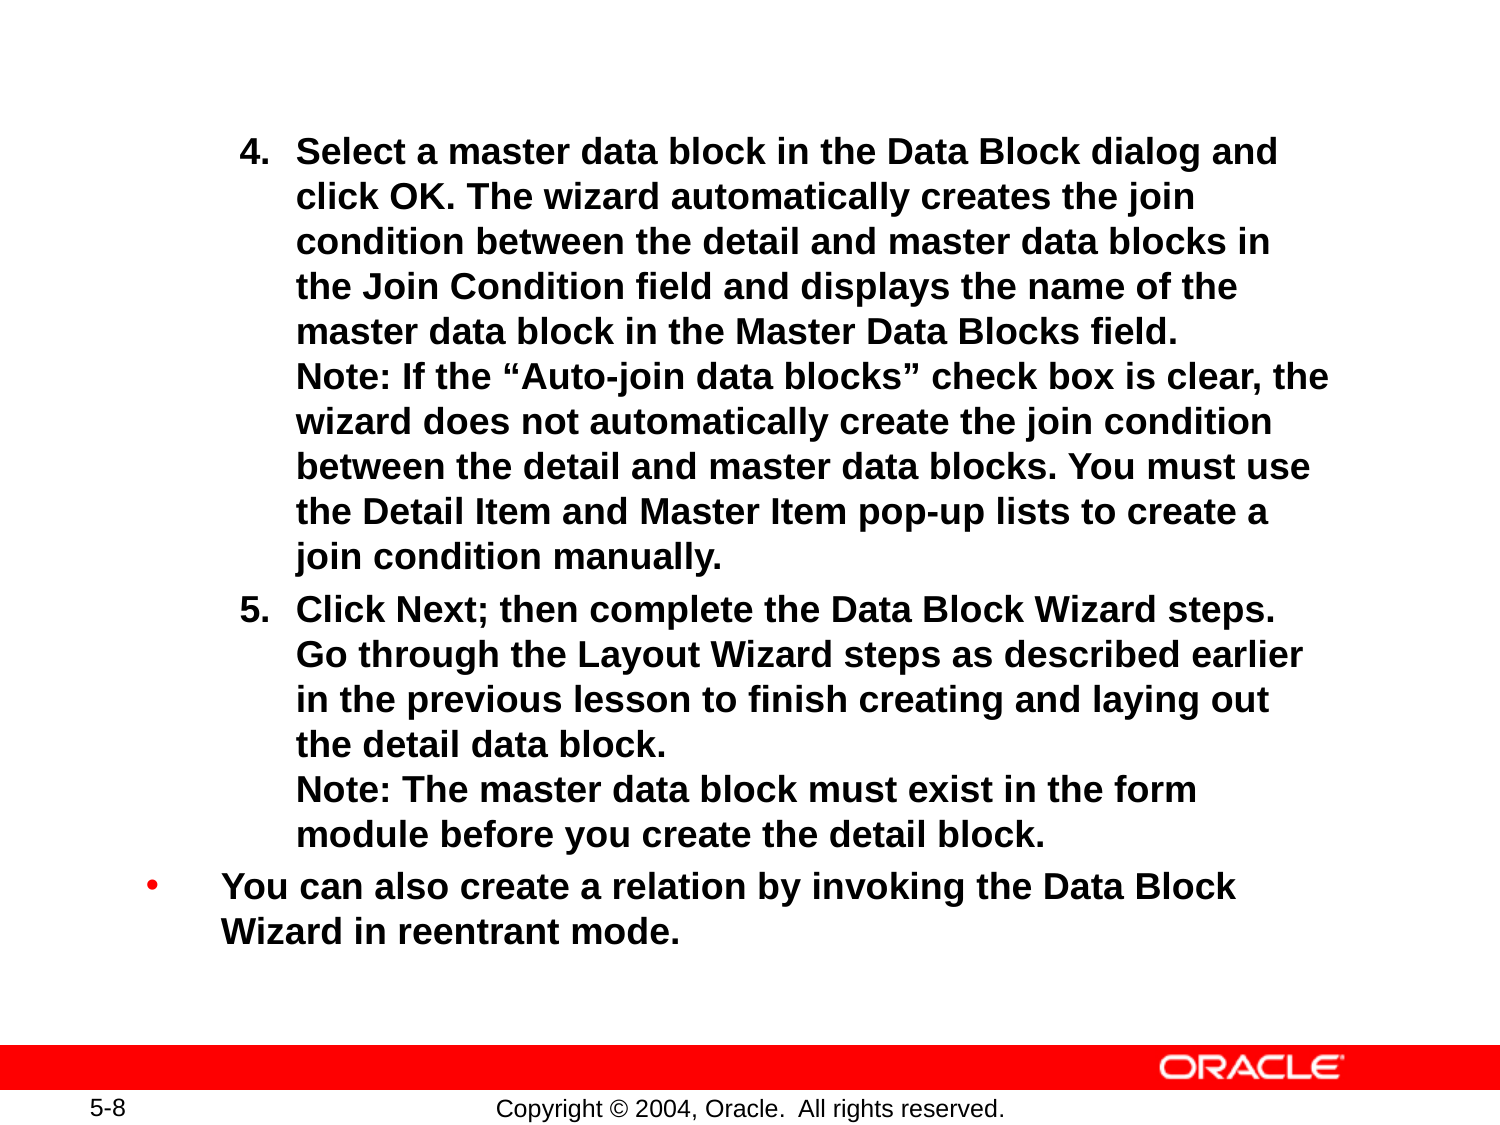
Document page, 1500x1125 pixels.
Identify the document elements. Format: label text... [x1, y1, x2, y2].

list 4. Select a master data block in the Data Block dialog and click OK. The wizard automatically creates the join condition between the detail and master data blocks in the Join Condition field and displays the name of the master data block in the Master Data Blocks field. Note: If the “Auto-join data blocks” check box is clear, the wizard does not automatically create the join condition between the detail and master data blocks. You must use the Detail Item and Master Item pop-up lists to create a join condition manually. 5. Click Next; then complete the Data Block Wizard steps. Go through the Layout Wizard steps as described earlier in the previous lesson to finish creating and laying out the detail data block. Note: The master data block must exist in the form module before you create the detail block. You can also create a relation by invoking the Data Block Wizard in reentrant mode. [124, 124, 1334, 1021]
